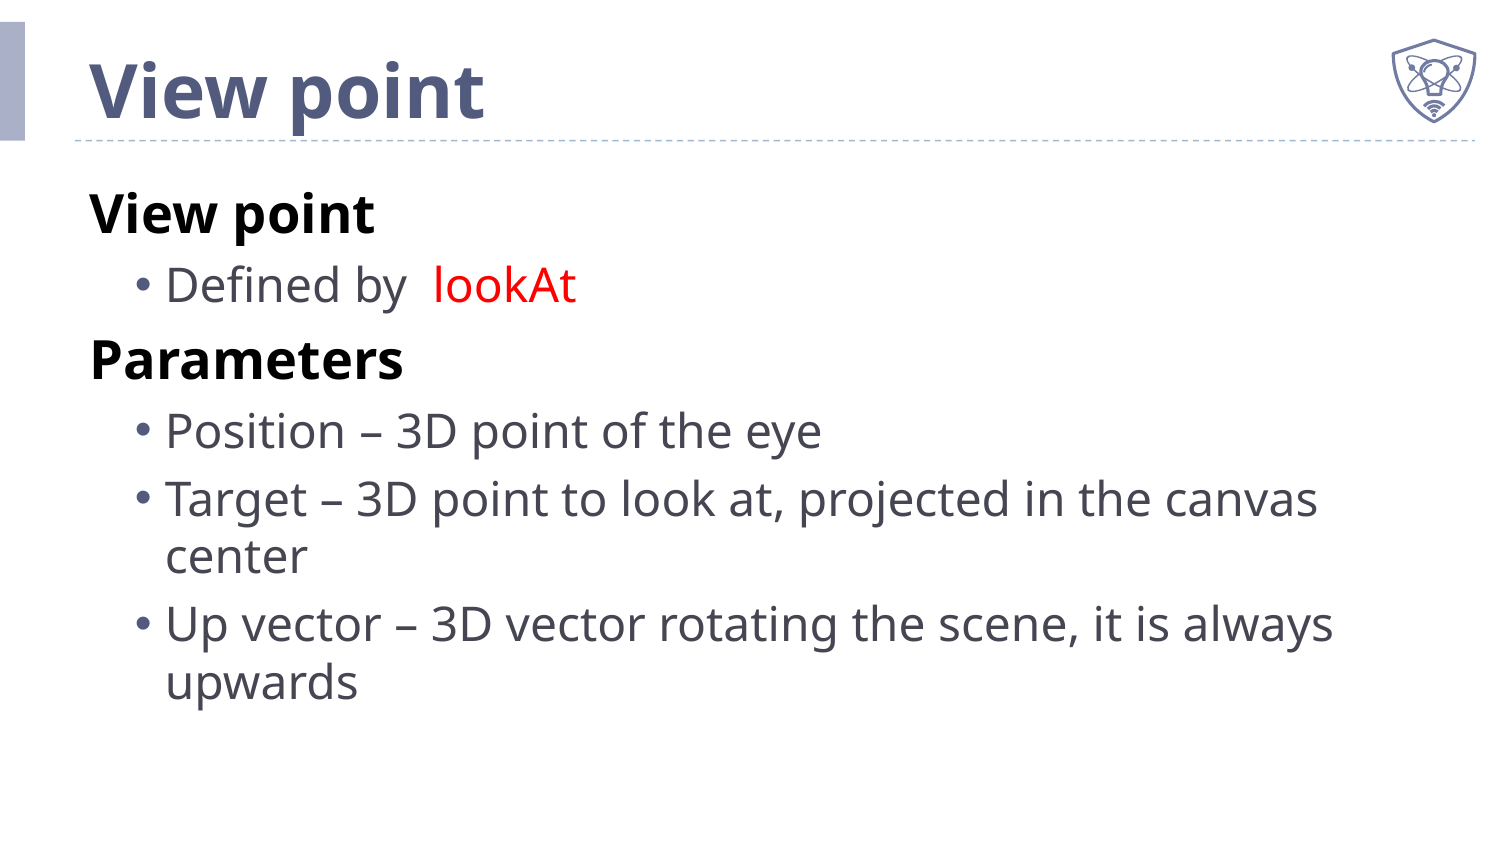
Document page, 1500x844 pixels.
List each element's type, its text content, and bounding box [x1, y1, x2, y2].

list View point Defined by lookAt Parameters Position – 3D point of the eye Target – 3D point to look at, projected in the canvas center Up vector – 3D vector rotating the scene, it is always upwards [75, 171, 1475, 835]
title View point [75, 18, 1475, 141]
